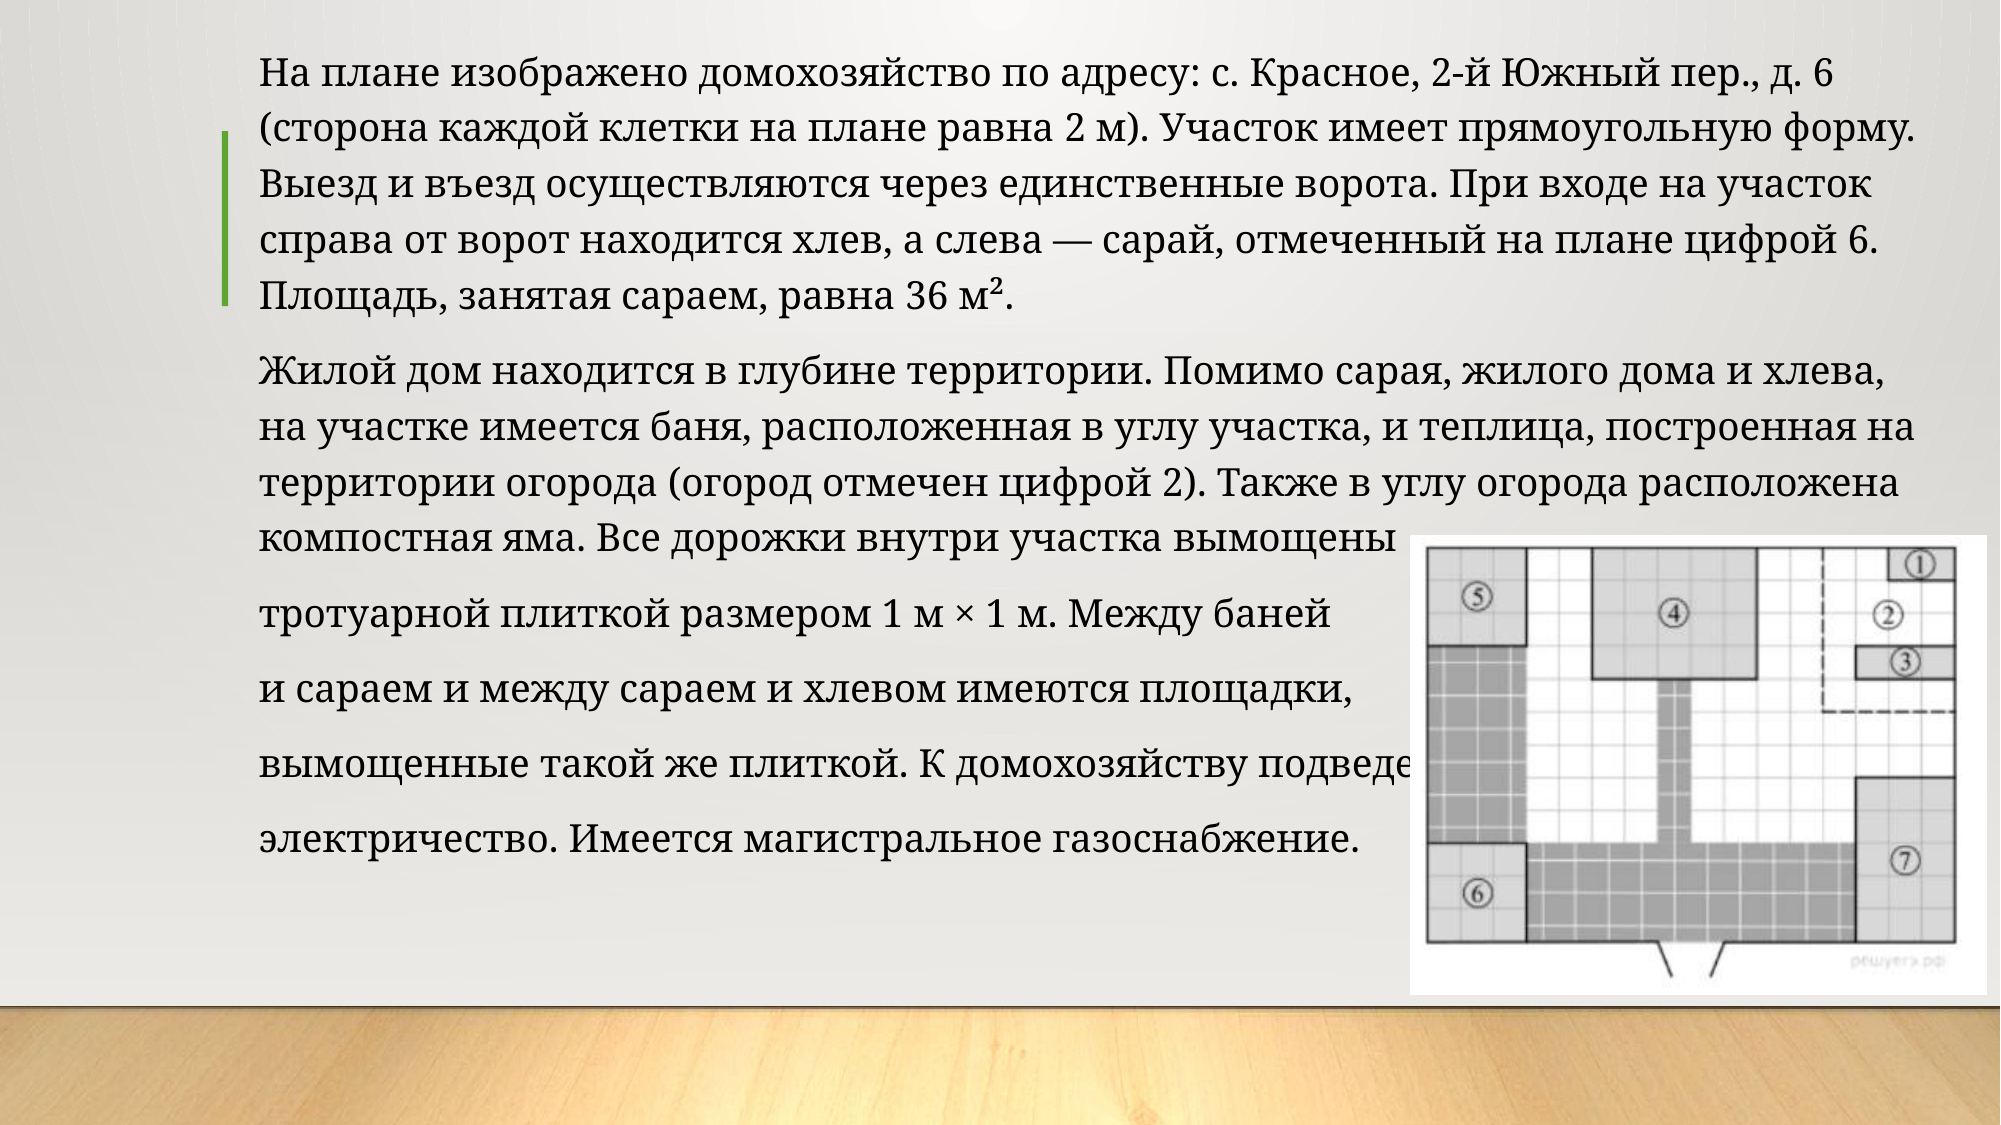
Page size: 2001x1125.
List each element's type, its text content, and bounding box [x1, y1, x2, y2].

list На плане изображено домохозяйство по адресу: с. Красное, 2-й Южный пер., д. 6 (сторона каждой клетки на плане равна 2 м). Участок имеет прямоугольную форму. Выезд и въезд осуществляются через единственные ворота. При входе на участок справа от ворот находится хлев, а слева — сарай, отмеченный на плане цифрой 6. Площадь, занятая сараем, равна 36 м². Жилой дом находится в глубине территории. Помимо сарая, жилого дома и хлева, на участке имеется баня, расположенная в углу участка, и теплица, построенная на территории огорода (огород отмечен цифрой 2). Также в углу огорода расположена компостная яма. Все дорожки внутри участка вымощены тротуарной плиткой размером 1 м × 1 м. Между баней и сараем и между сараем и хлевом имеются площадки, вымощенные такой же плиткой. К домохозяйству подведено электричество. Имеется магистральное газоснабжение. [244, 30, 1960, 874]
picture [1410, 535, 1987, 995]
picture [0, 1006, 2000, 1125]
